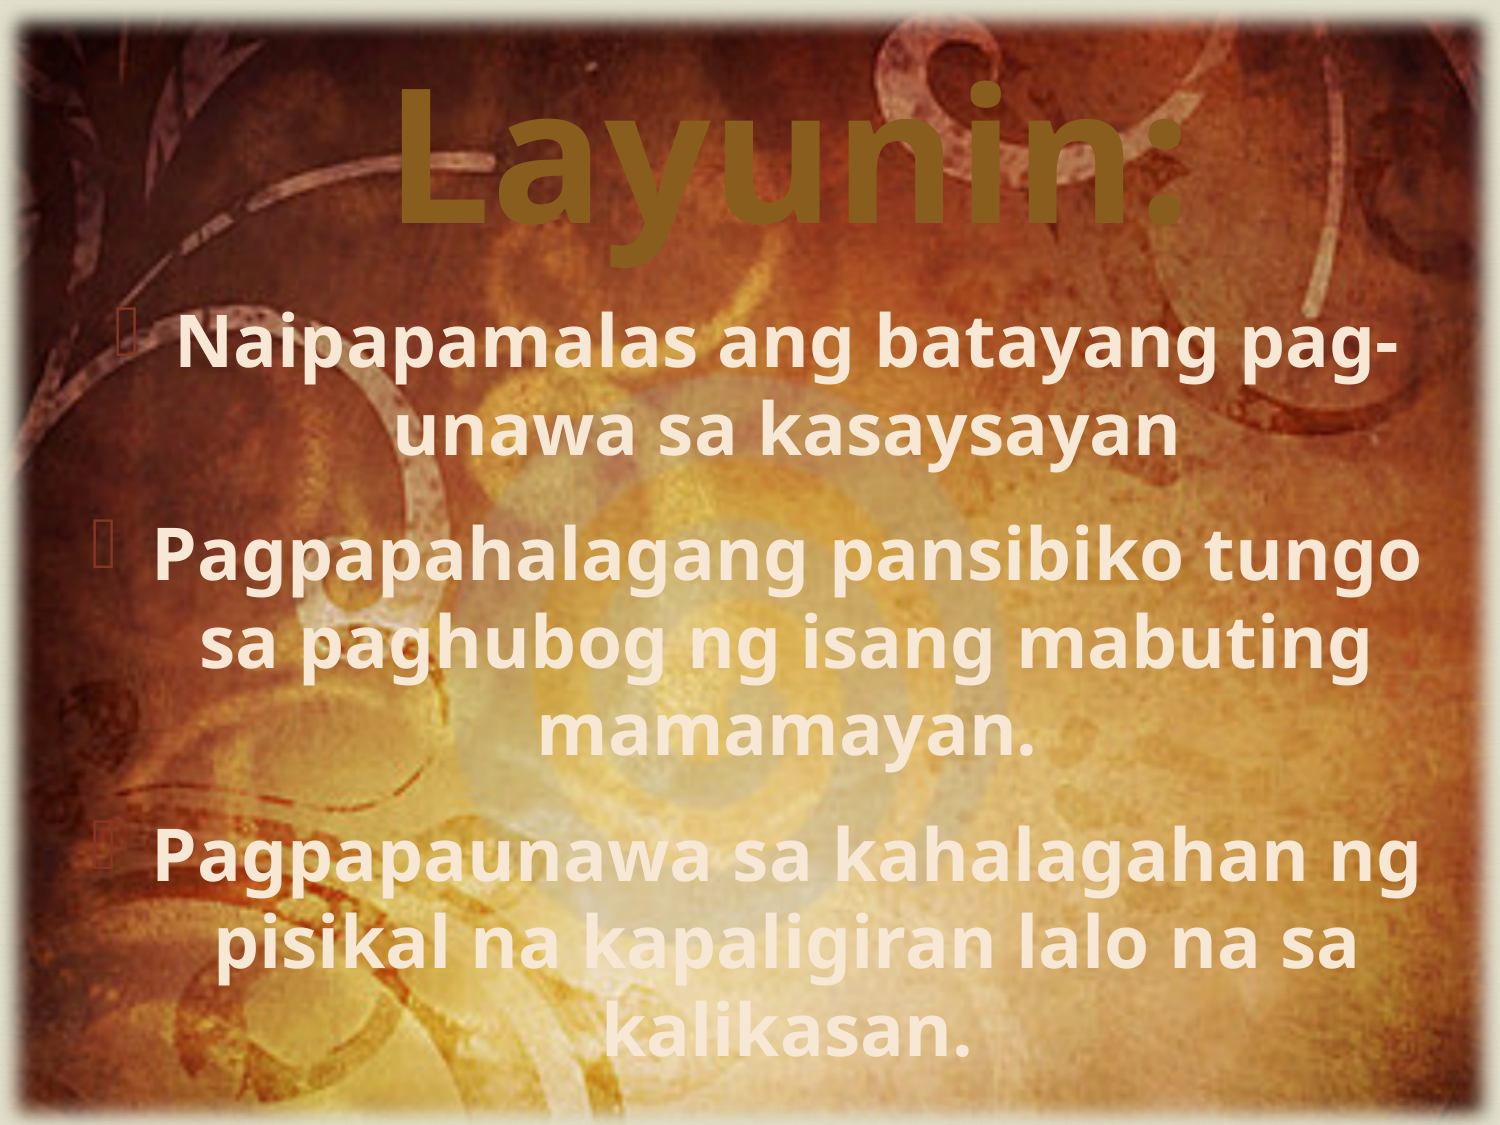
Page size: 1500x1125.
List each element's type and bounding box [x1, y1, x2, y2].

list [0, 3, 1500, 1125]
